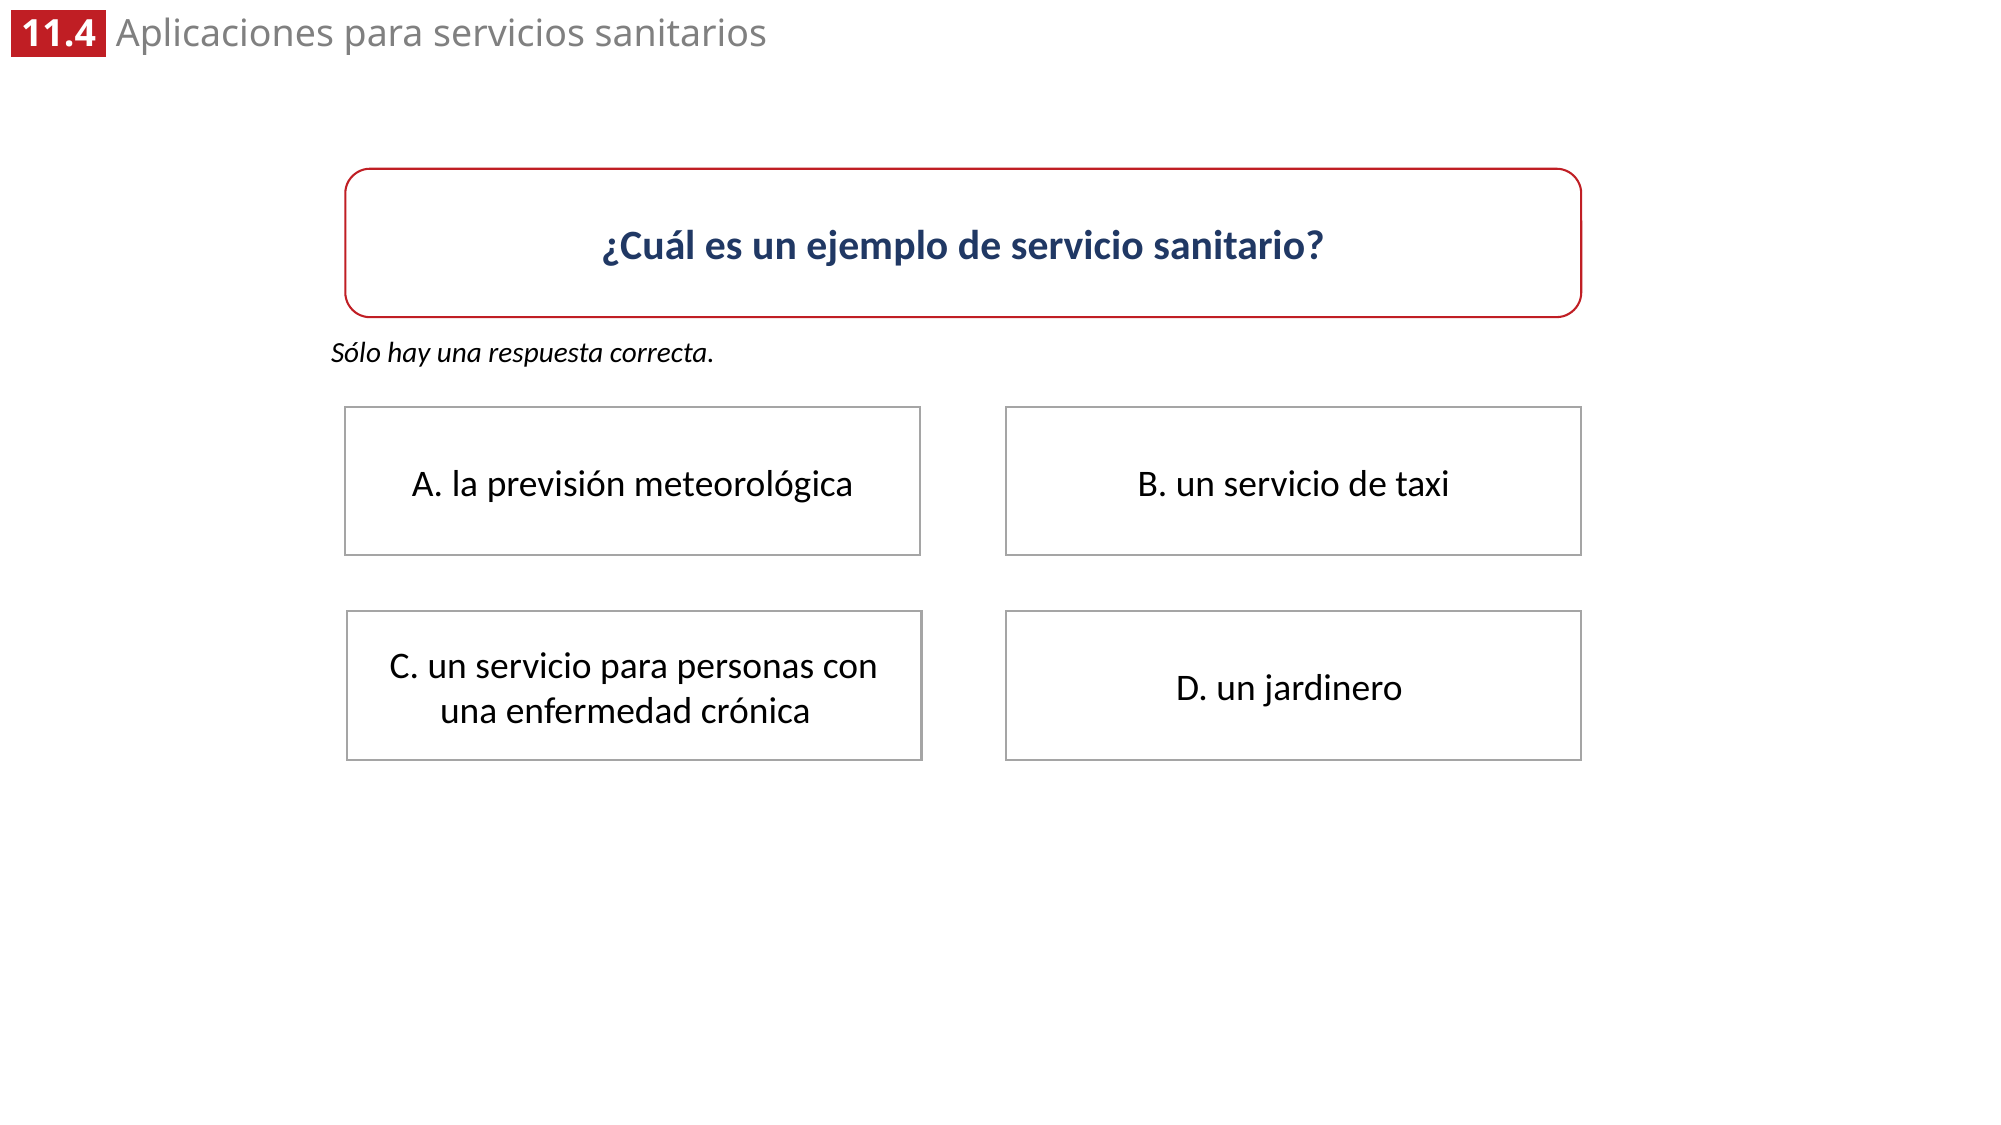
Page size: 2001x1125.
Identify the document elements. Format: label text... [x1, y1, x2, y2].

text_box B. un servicio de taxi [1005, 406, 1582, 556]
text_box D. un jardinero [1005, 610, 1582, 761]
text_box Sólo hay una respuesta correcta. [316, 325, 731, 376]
text_box A. la previsión meteorológica [344, 406, 921, 556]
text_box ¿Cuál es un ejemplo de servicio sanitario? [344, 167, 1583, 319]
text_box C. un servicio para personas con una enfermedad crónica [346, 610, 923, 761]
